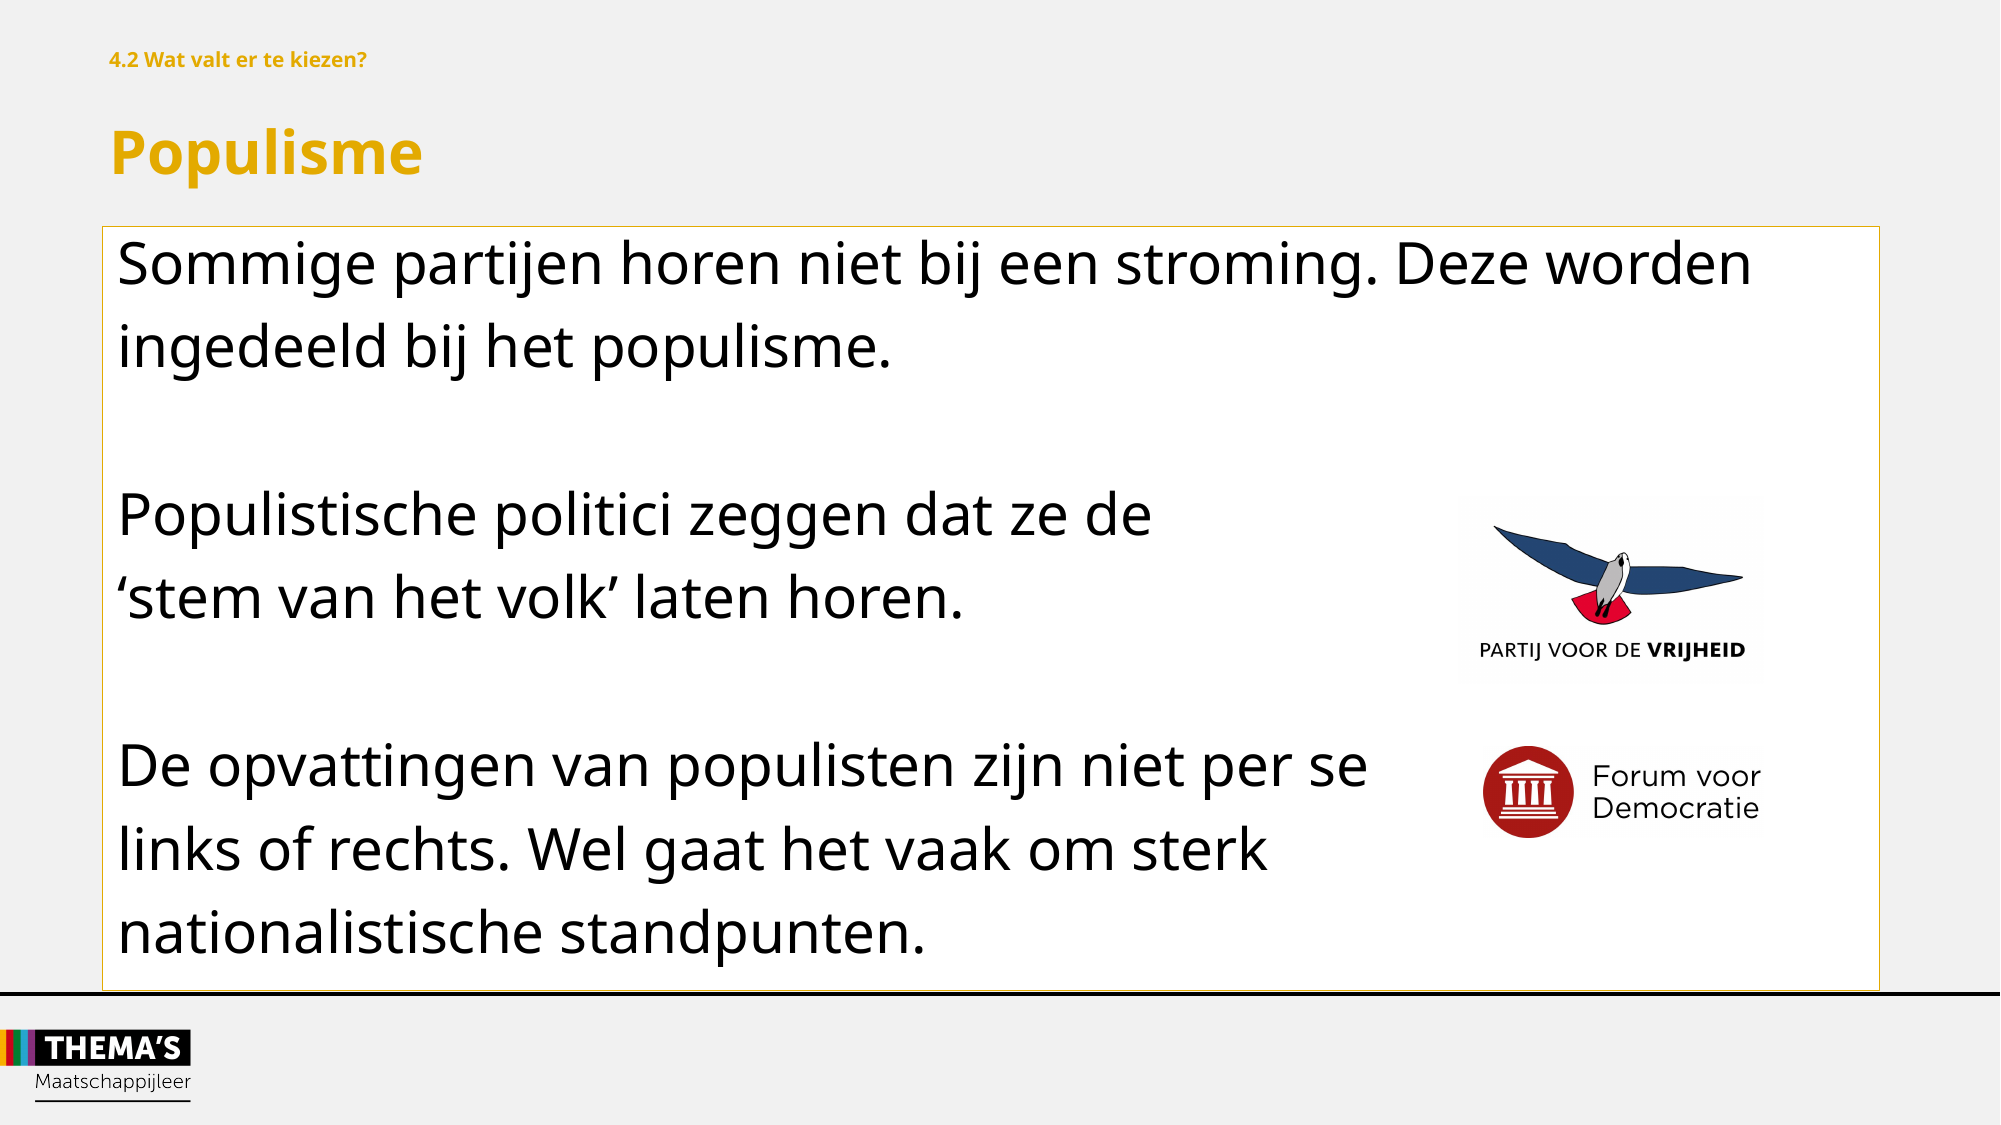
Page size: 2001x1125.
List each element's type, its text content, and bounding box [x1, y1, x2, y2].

picture [0, 993, 203, 1125]
list Populisme [94, 114, 1879, 205]
list Sommige partijen horen niet bij een stroming. Deze worden ingedeeld bij het populisme. Populistische politici zeggen dat ze de ‘stem van het volk’ laten horen. De opvattingen van populisten zijn niet per se links of rechts. Wel gaat het vaak om sterk nationalistische standpunten. [102, 226, 1880, 991]
picture [1457, 496, 1764, 684]
picture [1483, 746, 1764, 838]
list 4.2 Wat valt er te kiezen? [94, 33, 941, 88]
